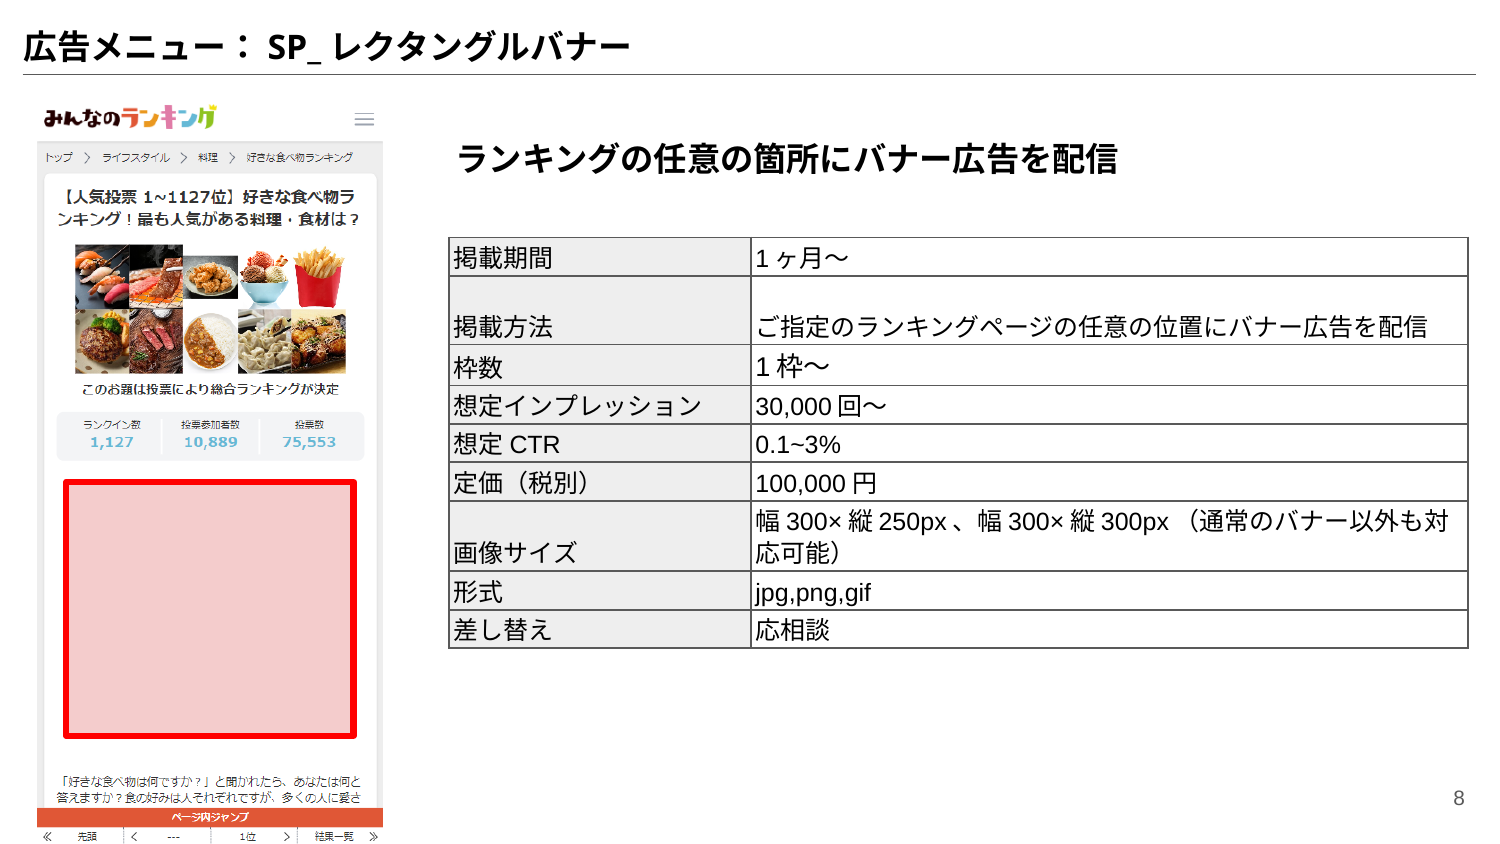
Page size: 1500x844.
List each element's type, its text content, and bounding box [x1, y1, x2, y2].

table_cell 枠数 [450, 345, 750, 385]
table_cell 定価（税別） [450, 463, 750, 500]
title 広告メニュー：SP_レクタングルバナー [8, 10, 1393, 105]
table_cell 想定インプレッション [450, 386, 750, 423]
table_cell 0.1~3% [752, 425, 1467, 461]
table_cell 画像サイズ [450, 502, 750, 570]
table_cell ご指定のランキングページの任意の位置にバナー広告を配信 [752, 277, 1467, 344]
table_cell 応相談 [752, 611, 1467, 647]
table_cell 想定CTR [450, 425, 750, 461]
picture [36, 96, 384, 844]
table_cell 掲載方法 [450, 277, 750, 344]
list ランキングの任意の箇所にバナー広告を配信 [440, 117, 1445, 195]
table_cell jpg,png,gif [752, 572, 1467, 609]
table_cell 100,000円 [752, 463, 1467, 500]
table_cell 1枠～ [752, 345, 1467, 385]
slide_number ‹#› [1389, 764, 1480, 830]
table_cell 幅300×縦250px、幅300×縦300px（通常のバナー以外も対応可能） [752, 502, 1467, 570]
table_cell 差し替え [450, 611, 750, 647]
table_cell 形式 [450, 572, 750, 609]
table_header 掲載期間 [450, 238, 750, 275]
table_cell 30,000回〜 [752, 386, 1467, 423]
table_header 1ヶ月〜 [752, 238, 1467, 275]
